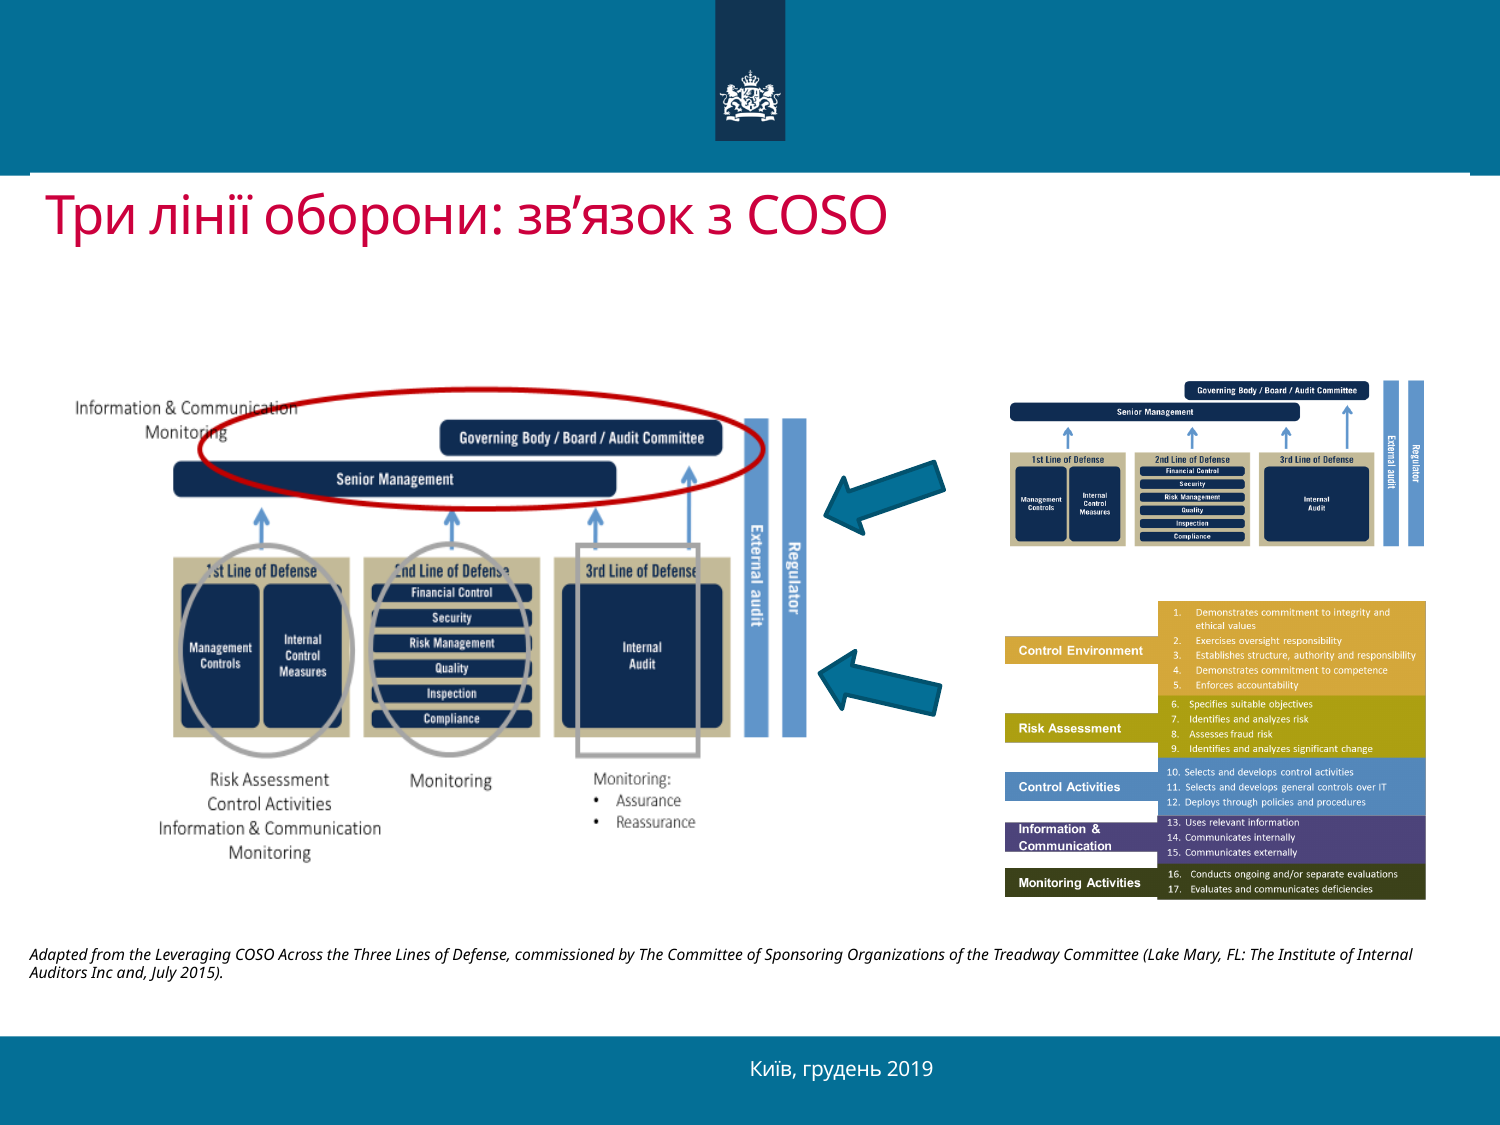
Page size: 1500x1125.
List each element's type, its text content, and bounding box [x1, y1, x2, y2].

footer Київ, грудень 2019 [734, 1047, 1419, 1100]
picture [1004, 601, 1428, 903]
text_box Adapted from the Leveraging COSO Across the Three Lines of Defense, commissioned by The Committee of Sponsoring Organizations of the Treadway Committee (Lake Mary, FL: The Institute of Internal Auditors Inc and, July 2015). [14, 937, 1485, 990]
picture [716, 0, 784, 140]
title Три лінії оборони: зв’язок з COSO [29, 172, 1471, 336]
picture [976, 319, 1471, 568]
picture [0, 273, 963, 883]
